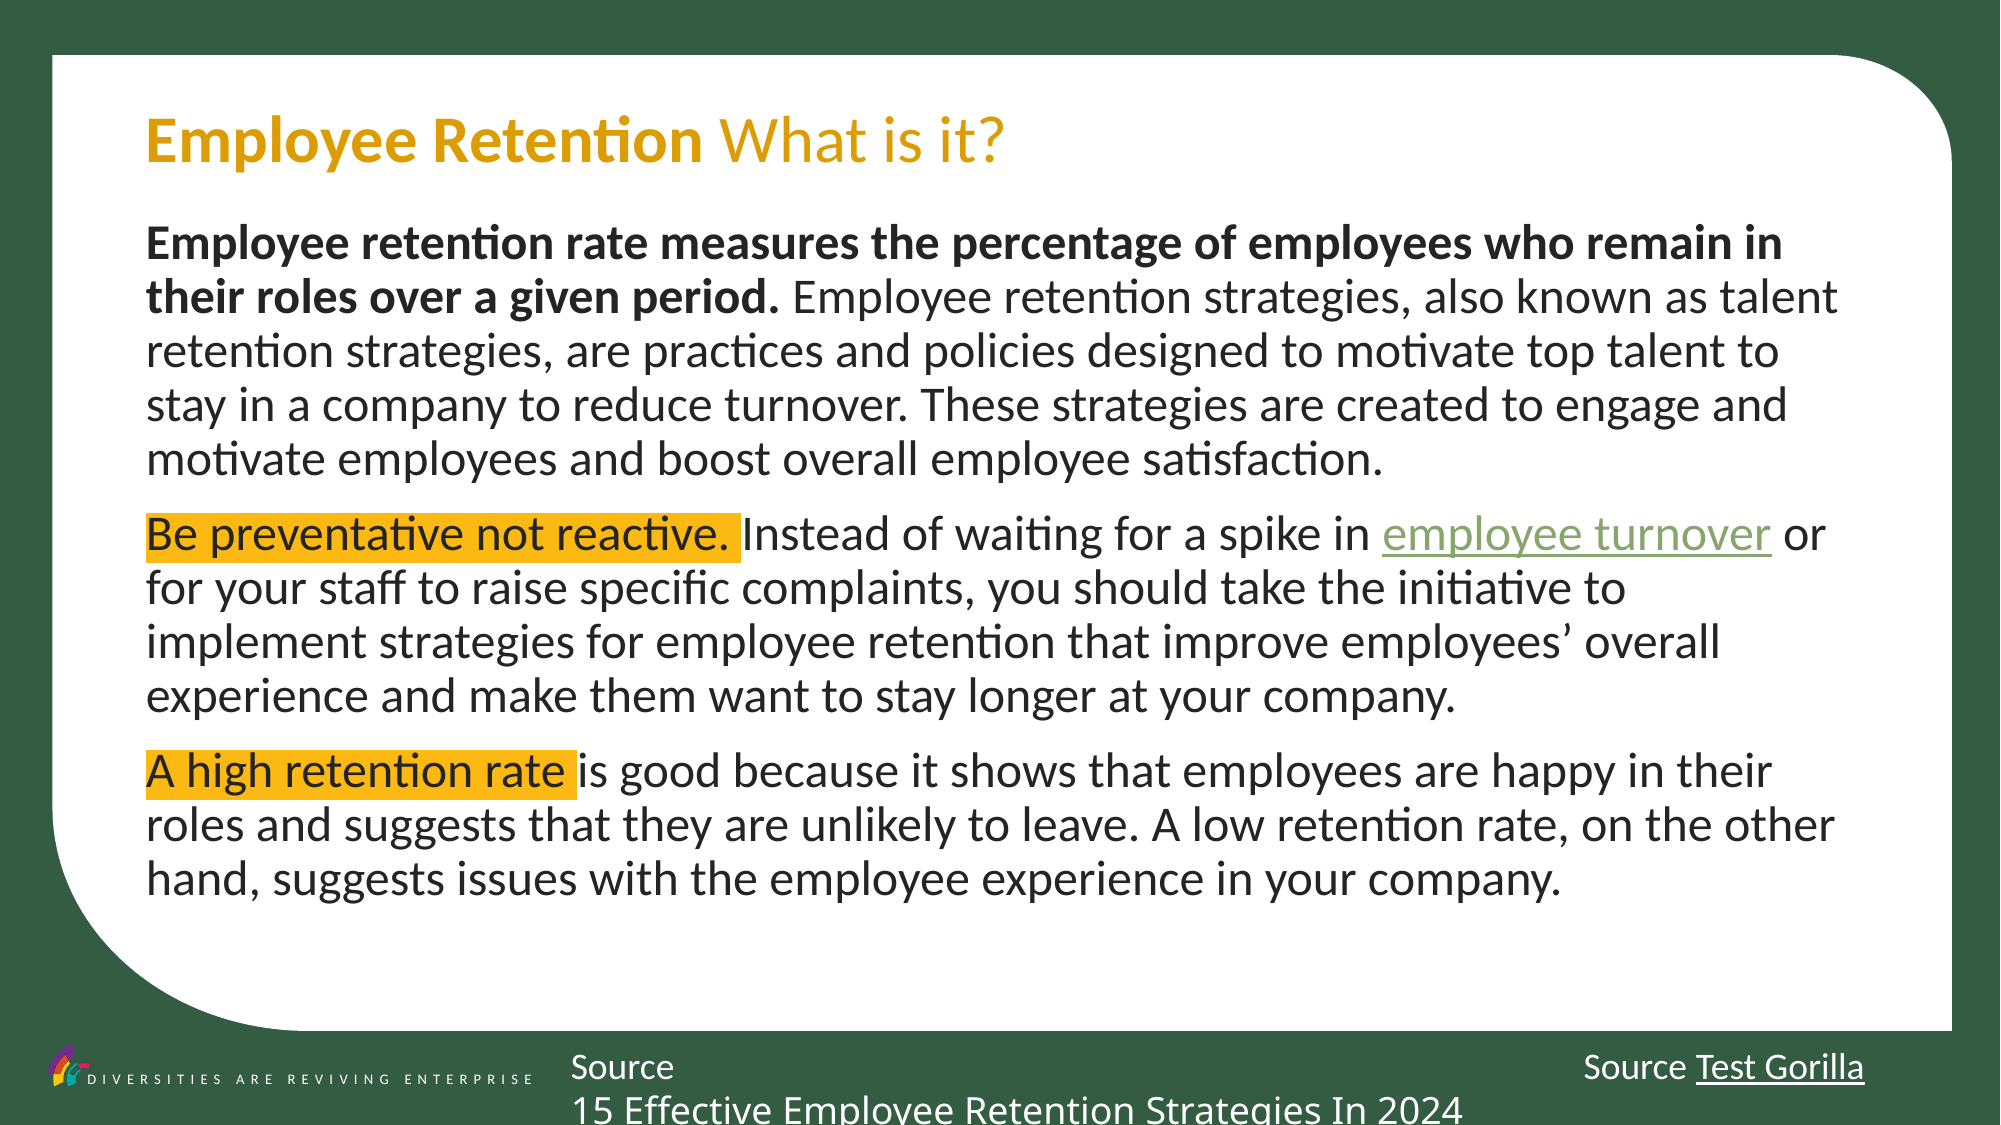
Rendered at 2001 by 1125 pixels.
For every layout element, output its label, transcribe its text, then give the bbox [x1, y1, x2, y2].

list Employee retention rate measures the percentage of employees who remain in their roles over a given period. Employee retention strategies, also known as talent retention strategies, are practices and policies designed to motivate top talent to stay in a company to reduce turnover. These strategies are created to engage and motivate employees and boost overall employee satisfaction. Be preventative not reactive. Instead of waiting for a spike in employee turnover or for your staff to raise specific complaints, you should take the initiative to implement strategies for employee retention that improve employees’ overall experience and make them want to stay longer at your company. A high retention rate is good because it shows that employees are happy in their roles and suggests that they are unlikely to leave. A low retention rate, on the other hand, suggests issues with the employee experience in your company. [130, 229, 1869, 841]
text_box Source Test Gorilla [1568, 1034, 1880, 1095]
text_box Source 15 Effective Employee Retention Strategies In 2024 [556, 1034, 1547, 1125]
list Employee Retention What is it? [130, 97, 1869, 229]
